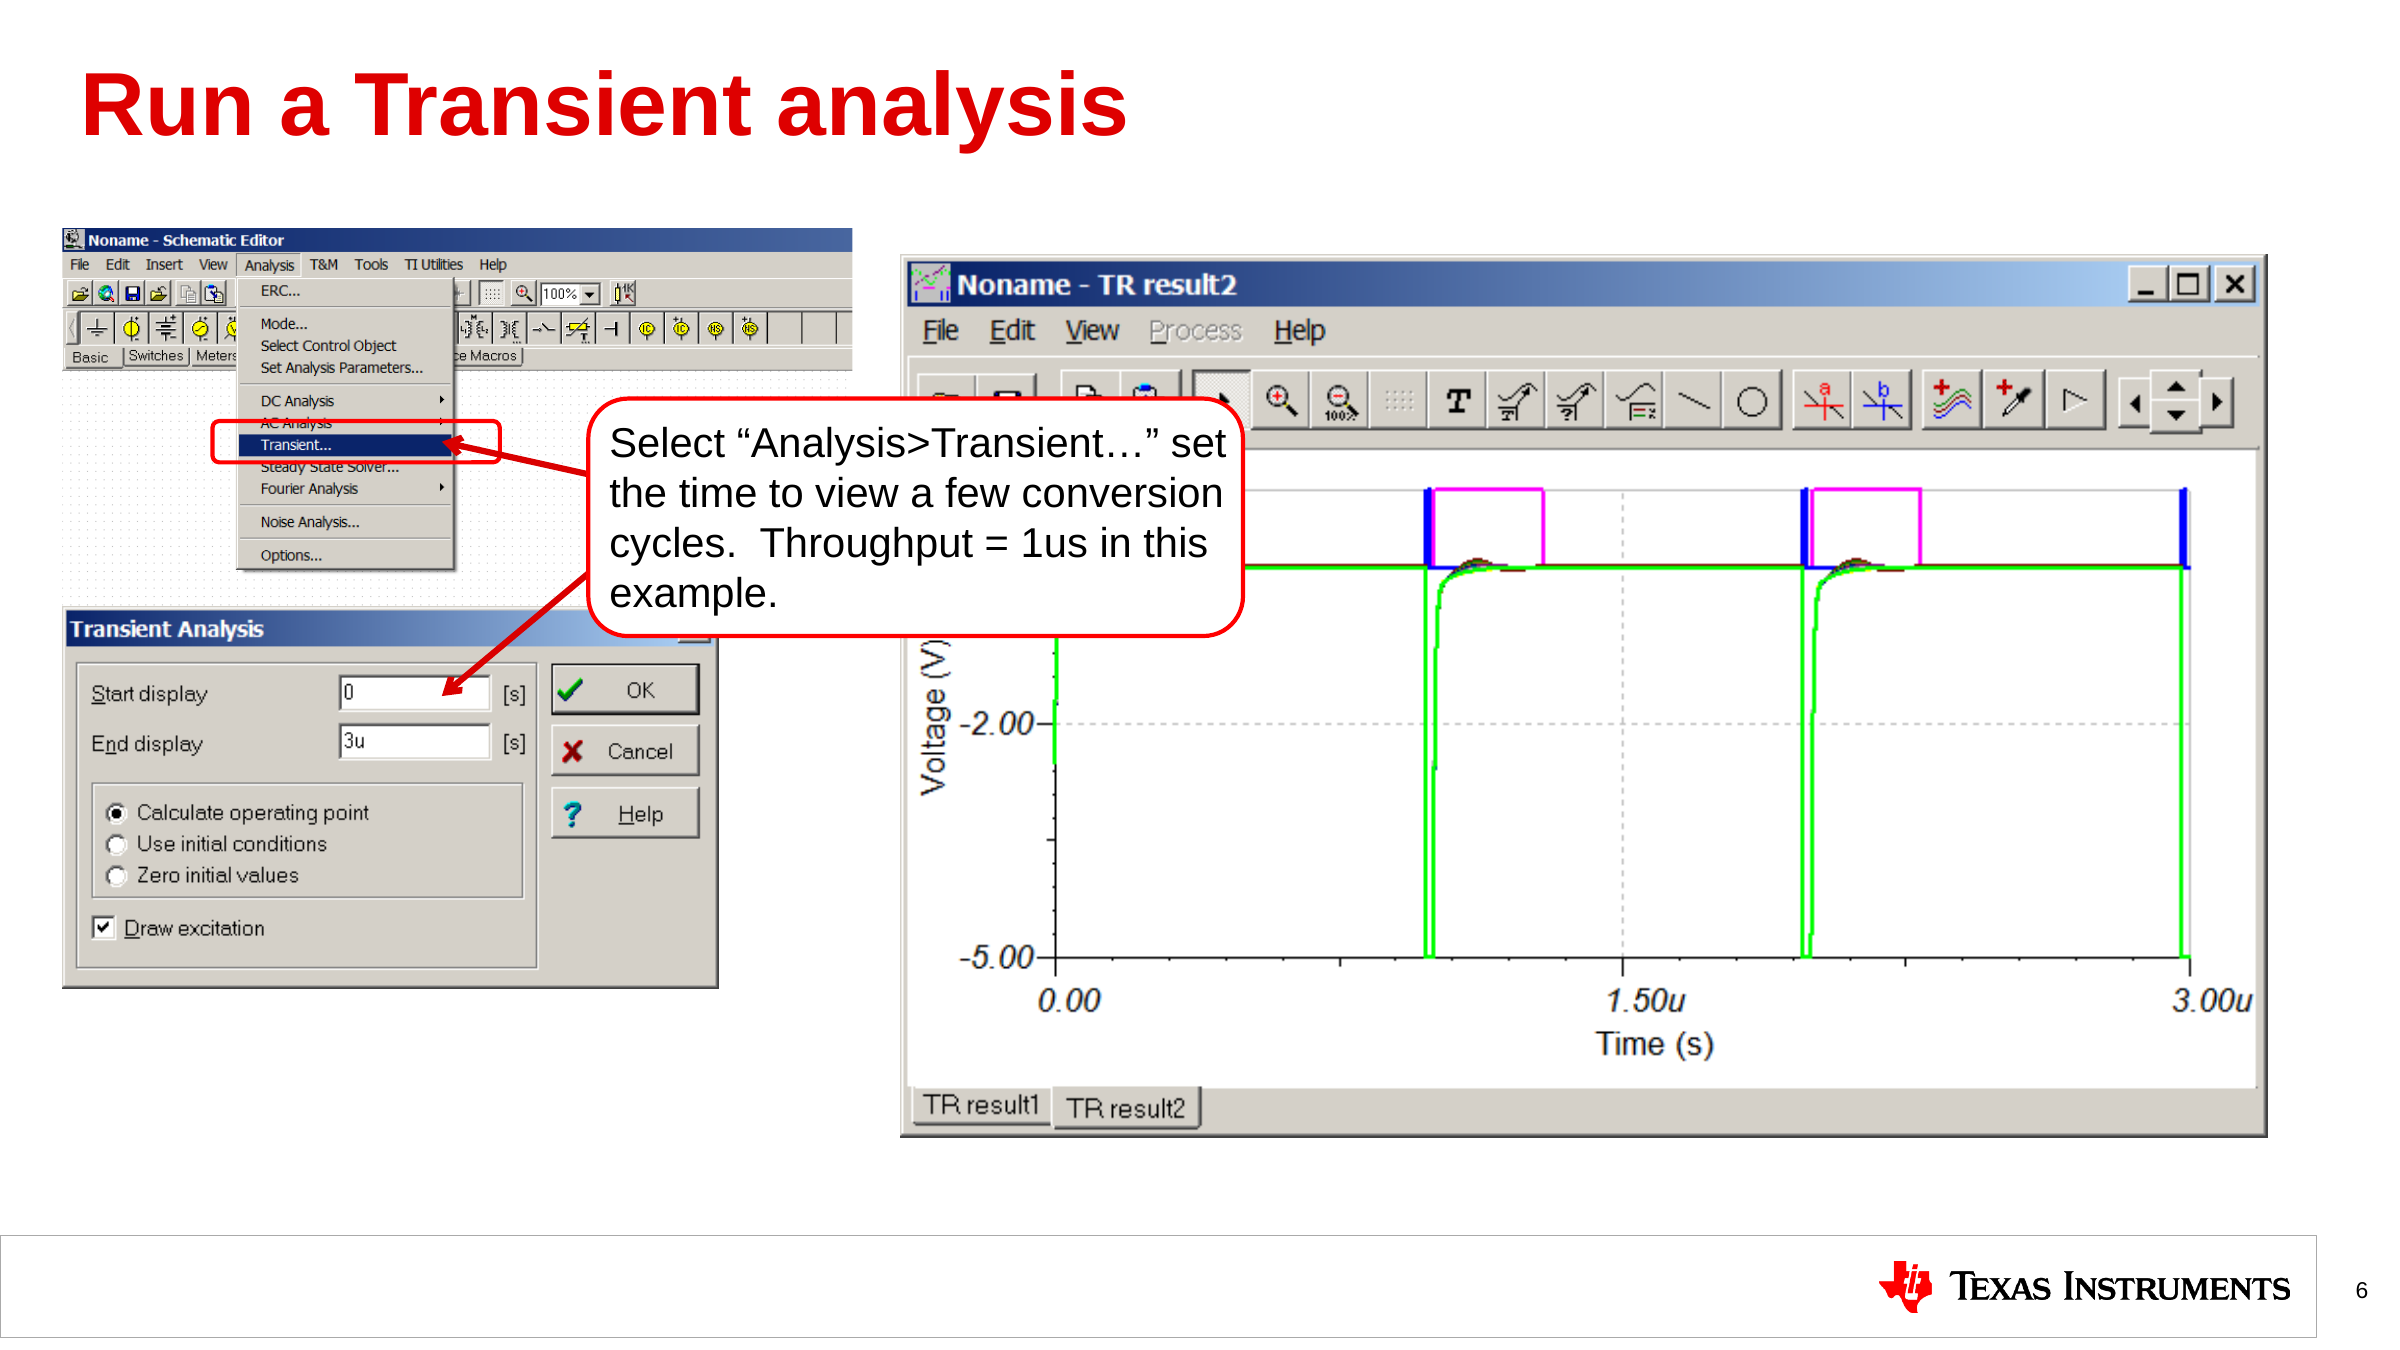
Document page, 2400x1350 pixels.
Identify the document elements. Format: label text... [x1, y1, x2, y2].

picture [899, 254, 2268, 1138]
picture [1879, 1261, 2290, 1265]
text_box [588, 398, 1257, 637]
picture [62, 228, 853, 990]
title Run a Transient analysis [60, 27, 2282, 189]
slide_number 6 [1828, 1265, 2389, 1307]
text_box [441, 507, 676, 697]
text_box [441, 441, 582, 502]
picture [1879, 1307, 2290, 1313]
